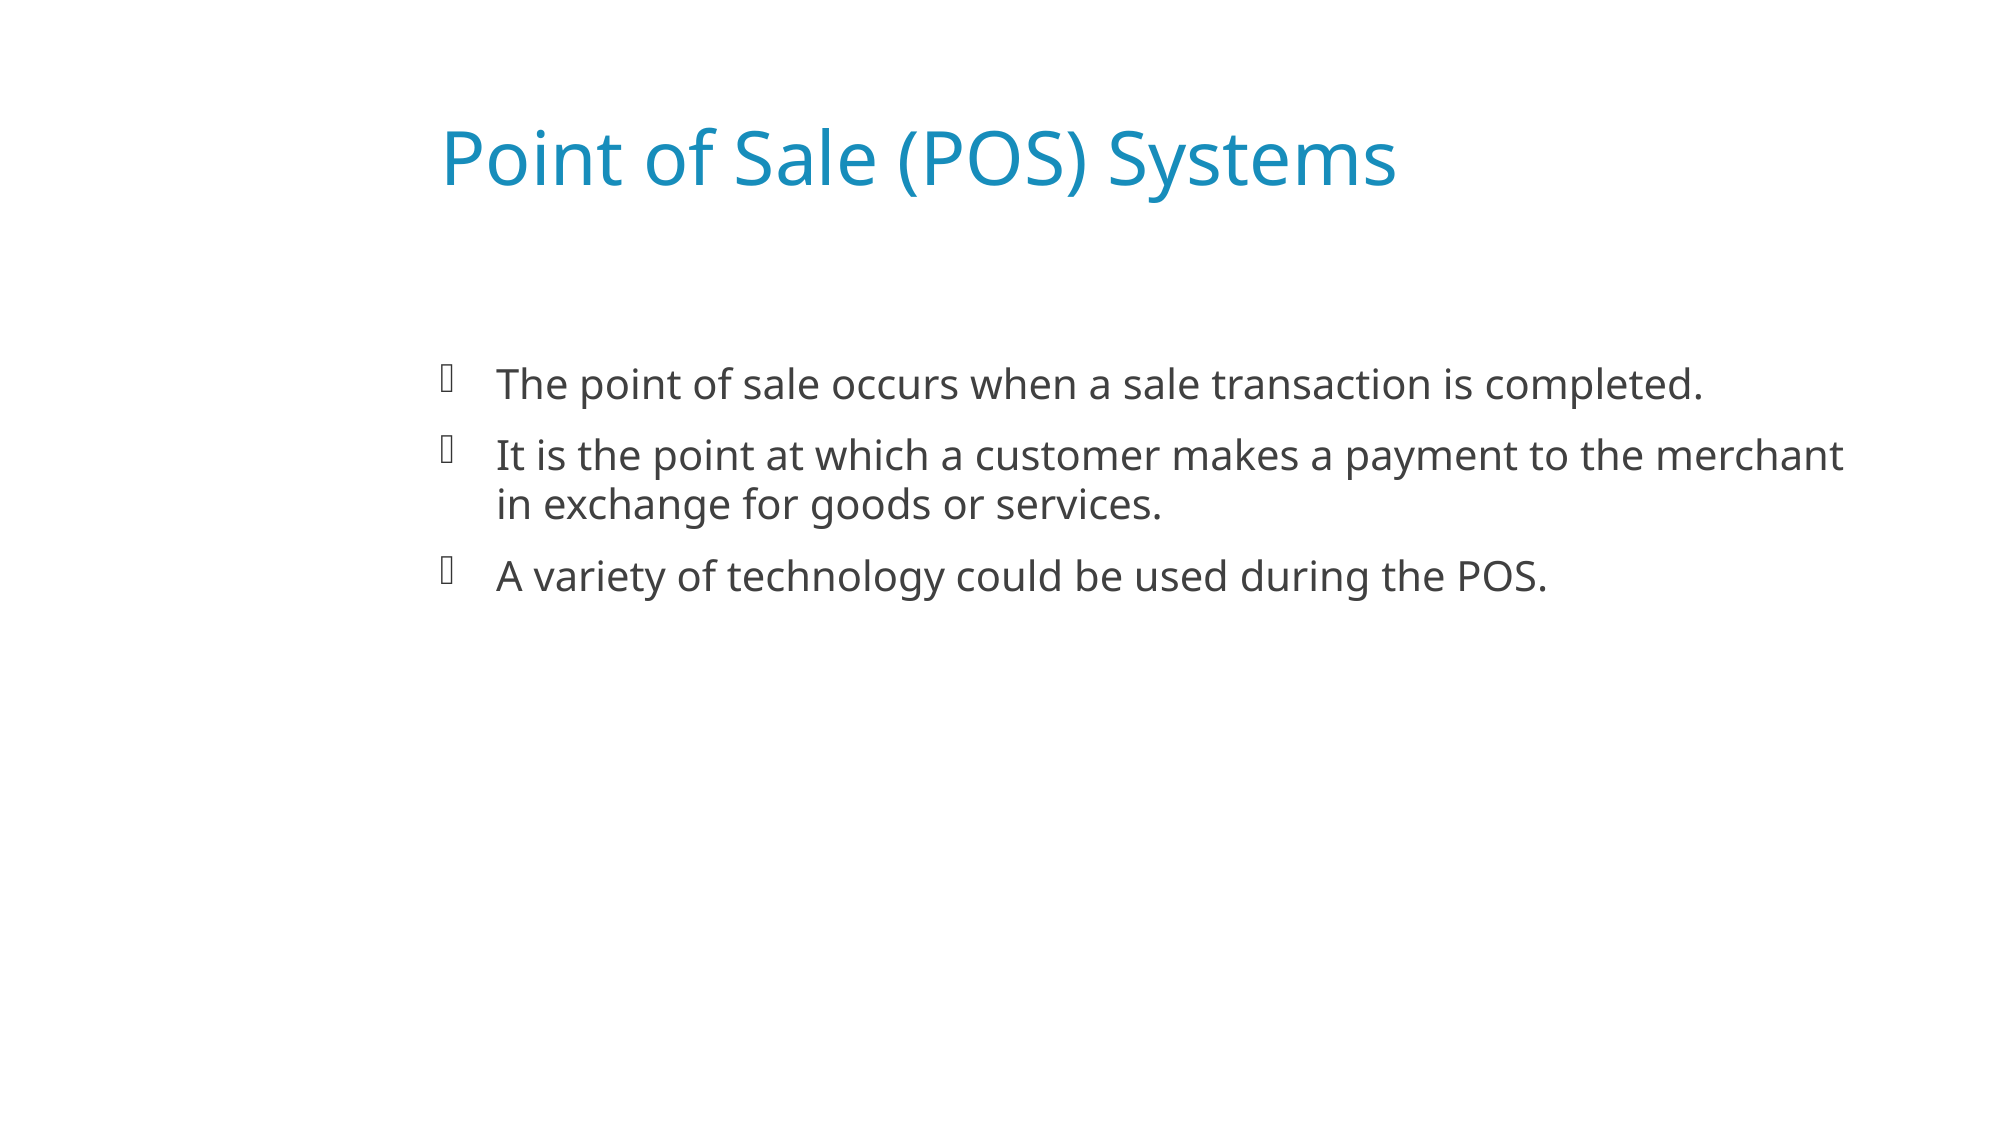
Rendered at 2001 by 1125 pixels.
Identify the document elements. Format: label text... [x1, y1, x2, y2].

list The point of sale occurs when a sale transaction is completed. It is the point at which a customer makes a payment to the merchant in exchange for goods or services. A variety of technology could be used during the POS. [424, 350, 1888, 1074]
title Point of Sale (POS) Systems [425, 102, 1888, 313]
